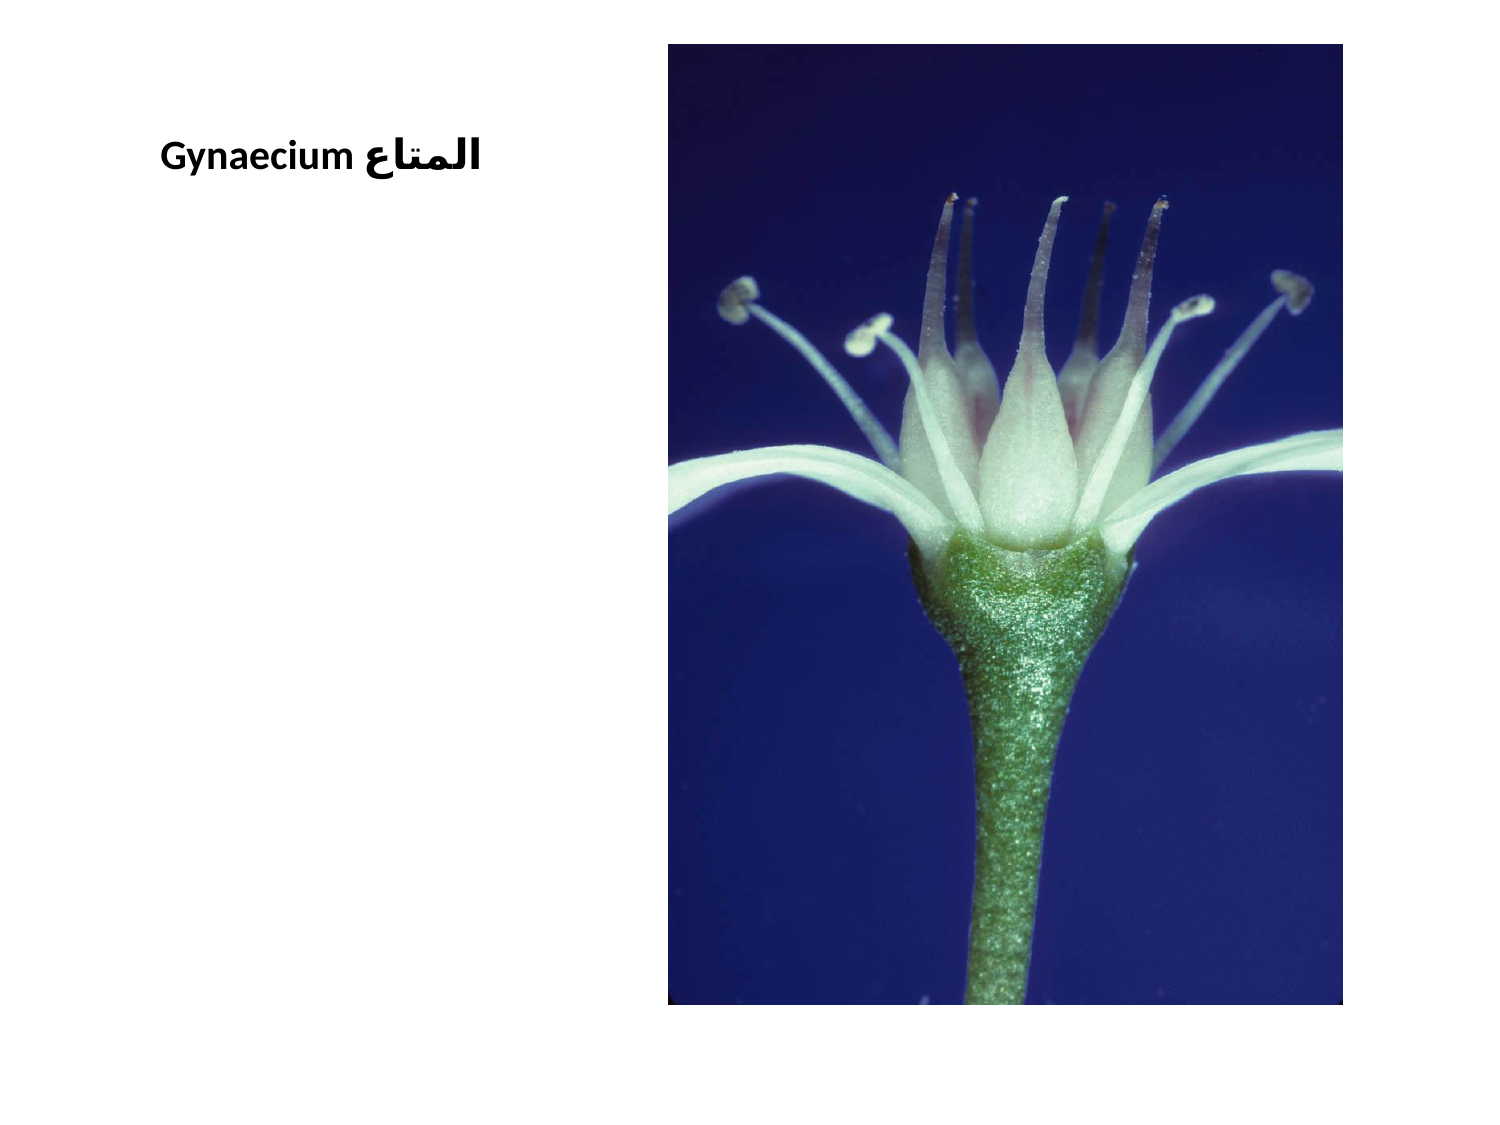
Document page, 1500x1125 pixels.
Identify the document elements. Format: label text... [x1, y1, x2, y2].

title Gynaecium المتاع [75, 44, 569, 236]
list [668, 44, 1343, 1006]
